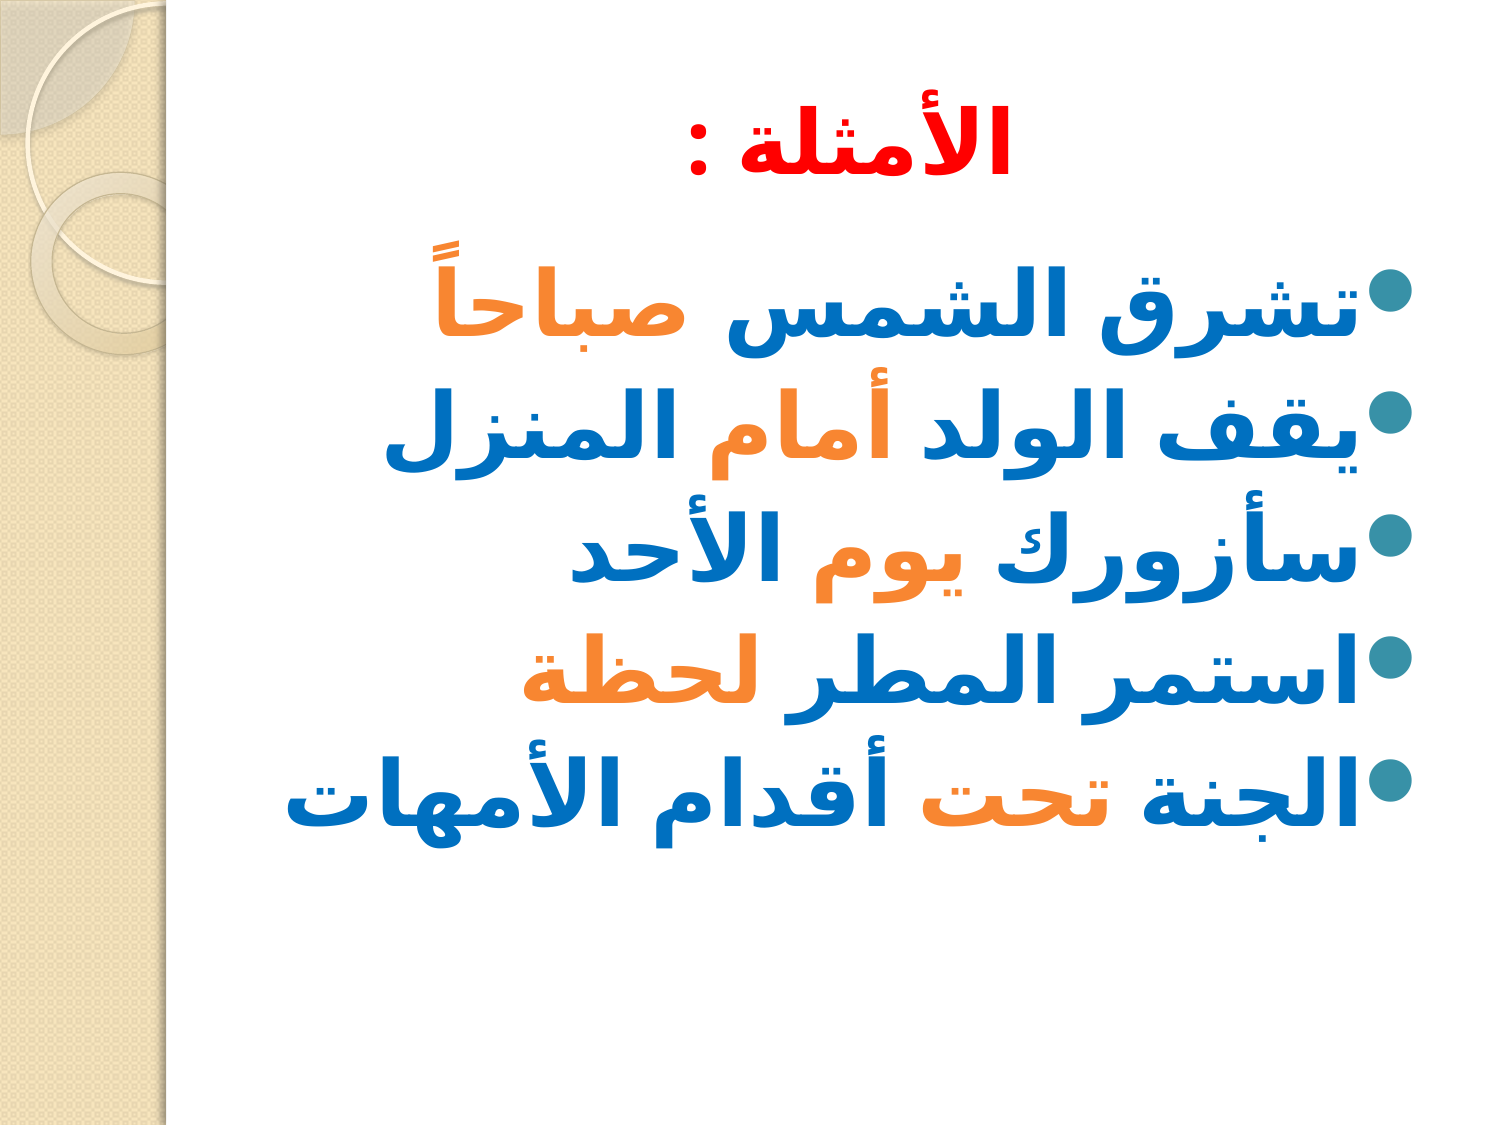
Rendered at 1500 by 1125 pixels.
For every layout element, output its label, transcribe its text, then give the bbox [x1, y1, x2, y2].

list تشرق الشمس صباحاً يقف الولد أمام المنزل سأزورك يوم الأحد استمر المطر لحظة الجنة تحت أقدام الأمهات [235, 237, 1466, 1025]
title الأمثلة : [235, 45, 1466, 233]
